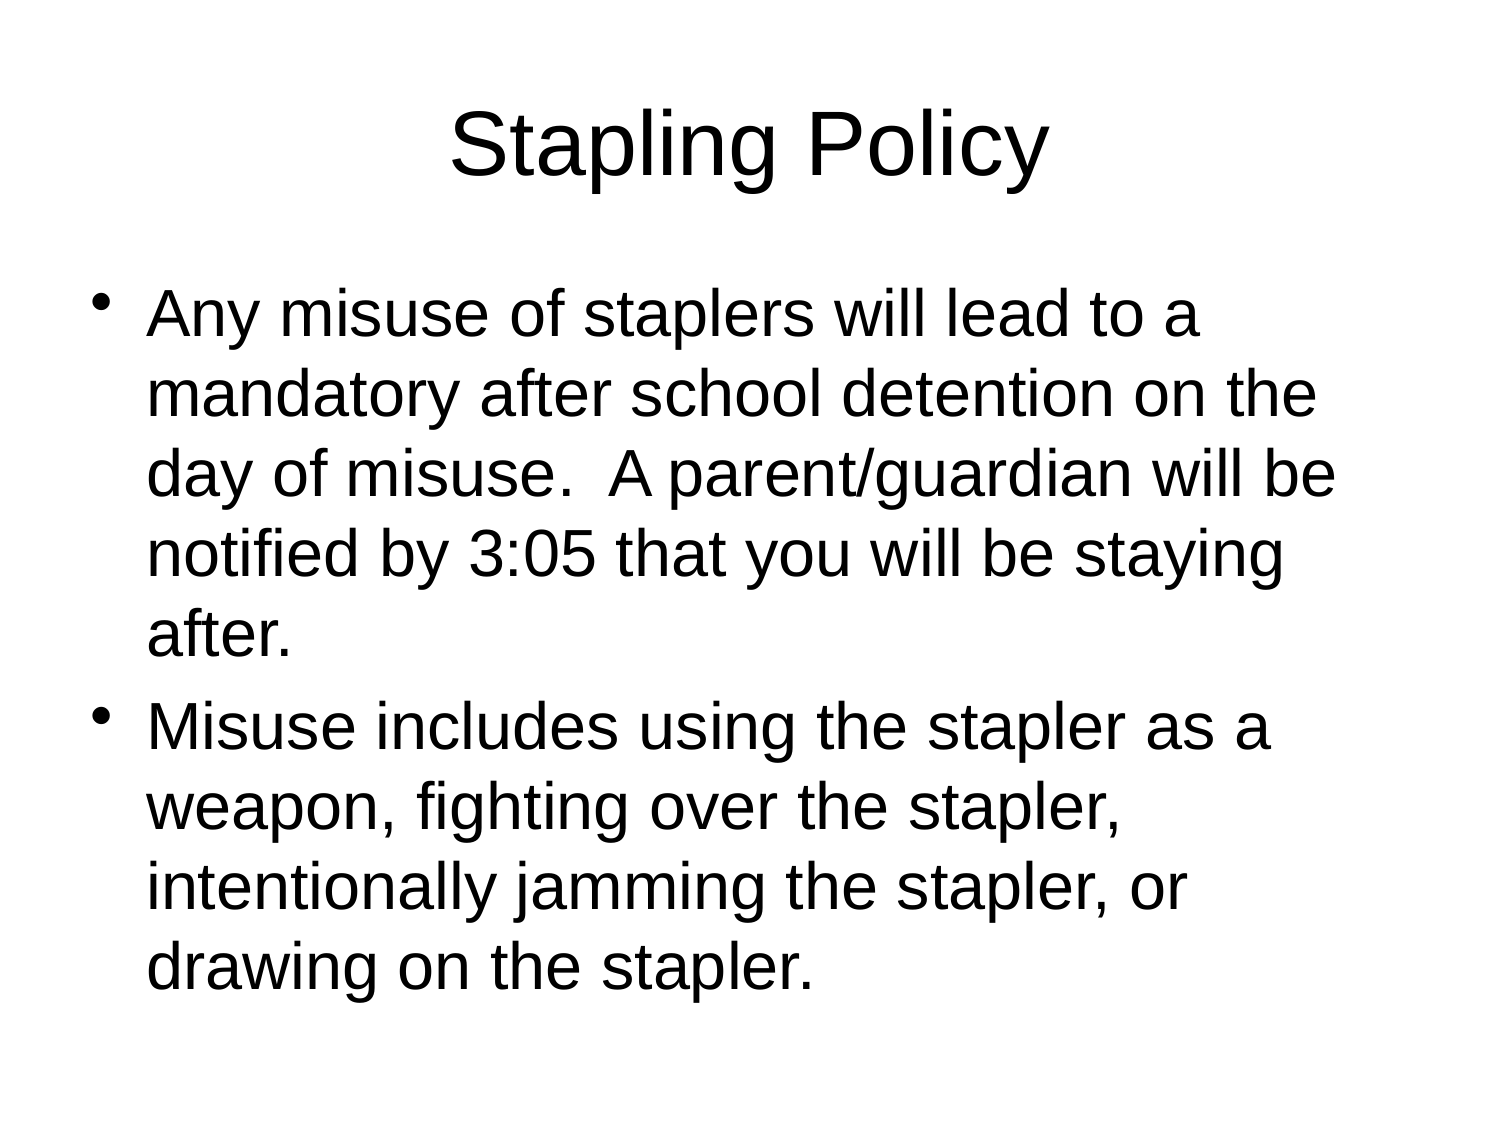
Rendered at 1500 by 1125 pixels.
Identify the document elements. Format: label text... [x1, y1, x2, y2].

title Stapling Policy [74, 44, 1426, 233]
list Any misuse of staplers will lead to a mandatory after school detention on the day of misuse. A parent/guardian will be notified by 3:05 that you will be staying after. Misuse includes using the stapler as a weapon, fighting over the stapler, intentionally jamming the stapler, or drawing on the stapler. [74, 262, 1426, 1006]
